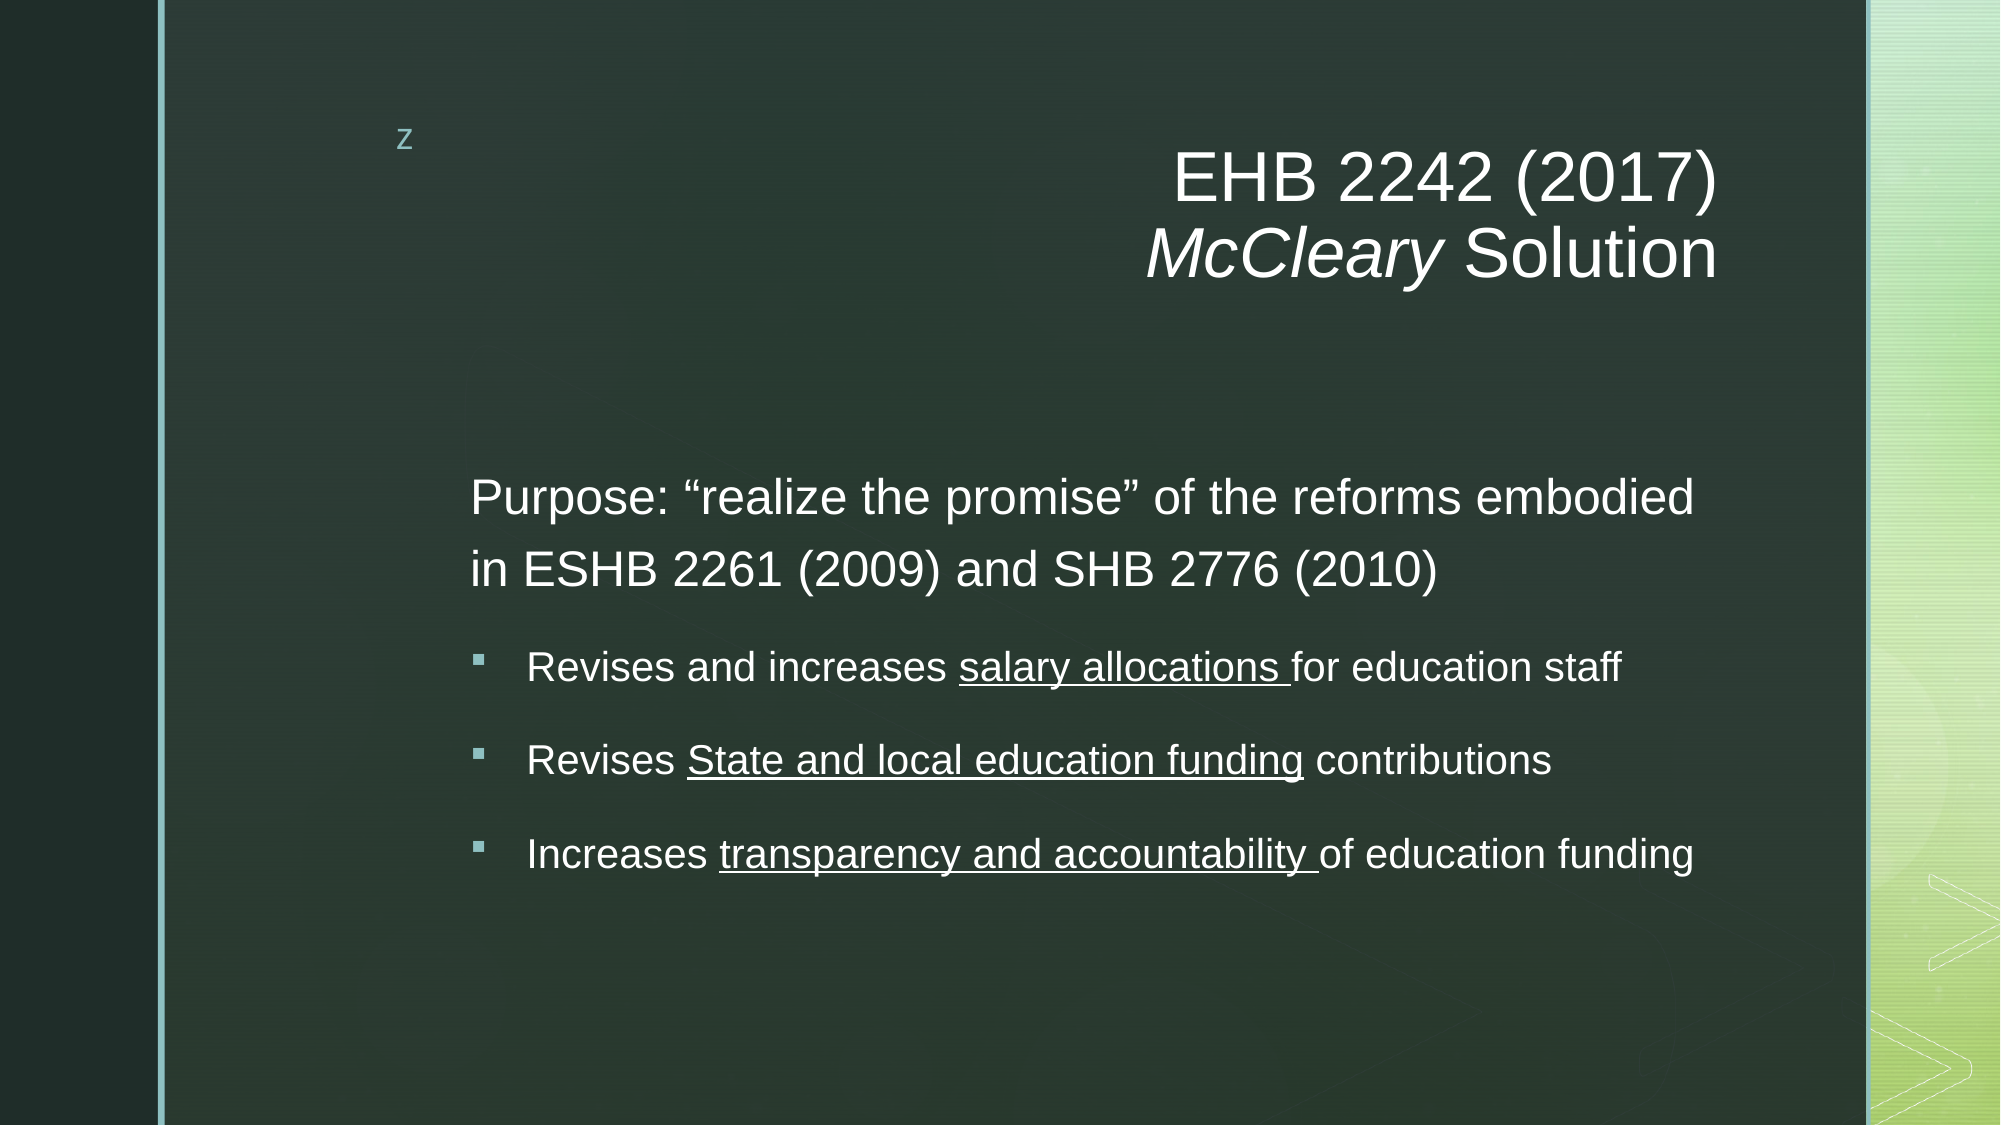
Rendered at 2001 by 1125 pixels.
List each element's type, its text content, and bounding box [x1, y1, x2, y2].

picture [1871, 0, 2001, 1125]
title EHB 2242 (2017) McCleary Solution [428, 132, 1734, 310]
list Purpose: “realize the promise” of the reforms embodied in ESHB 2261 (2009) and SHB 2776 (2010) Revises and increases salary allocations for education staff Revises State and local education funding contributions Increases transparency and accountability of education funding [454, 336, 1734, 993]
